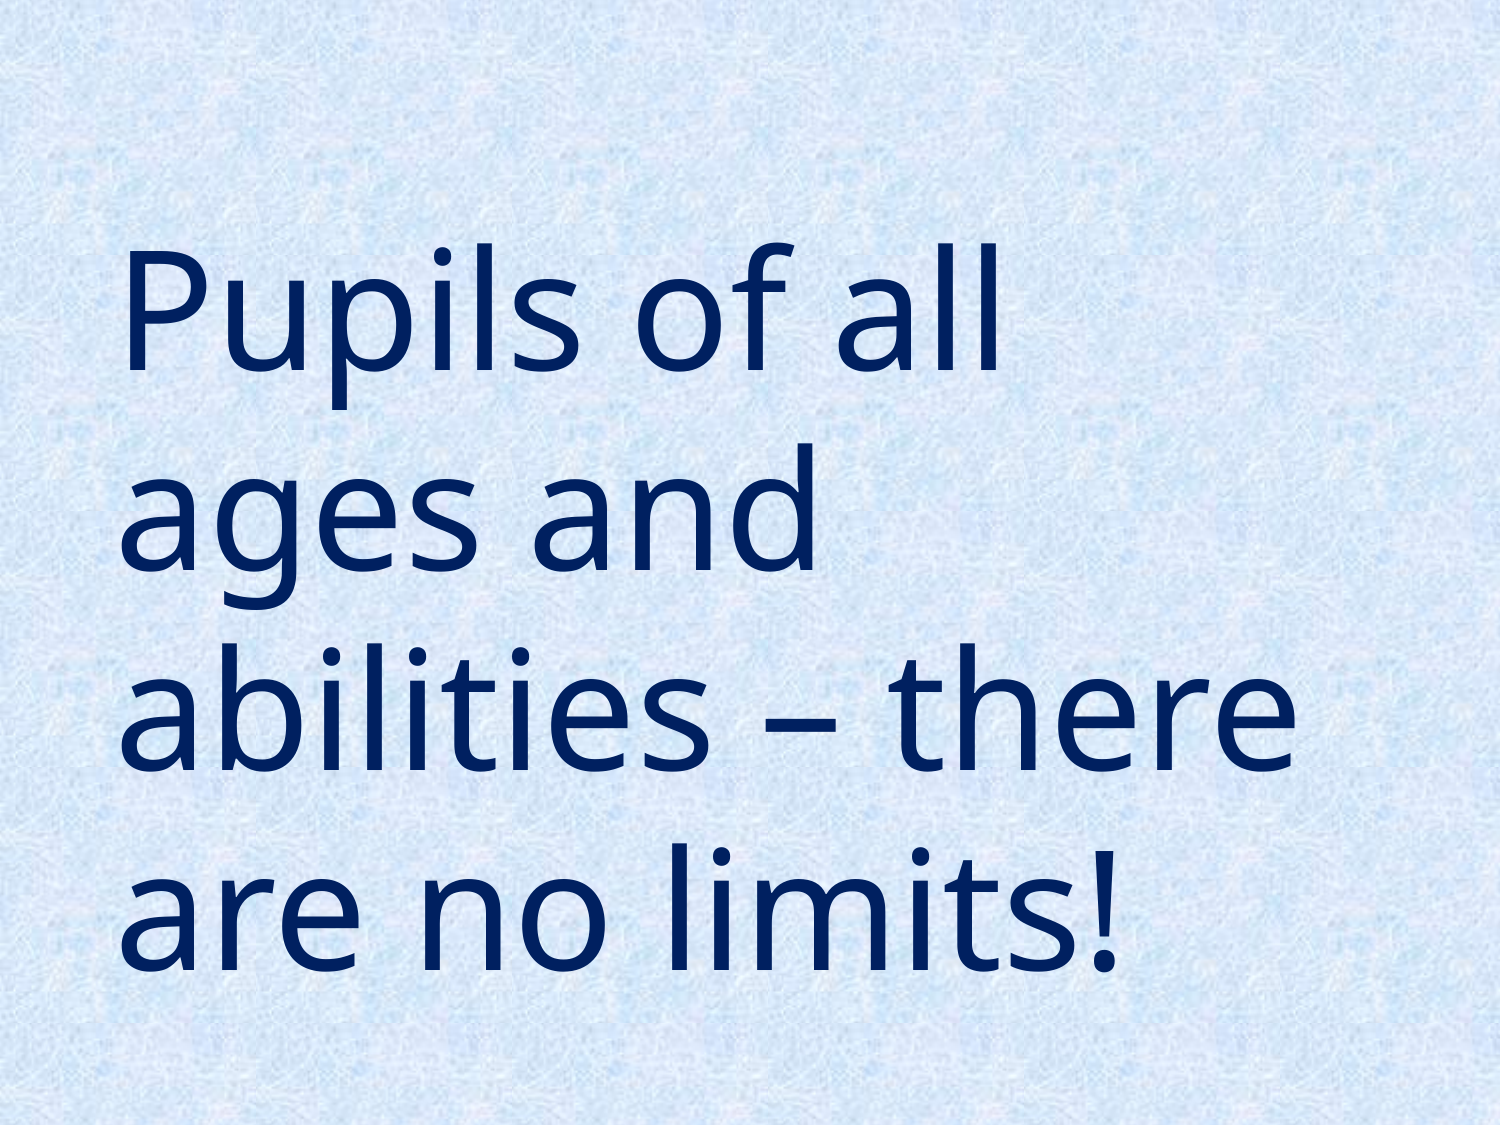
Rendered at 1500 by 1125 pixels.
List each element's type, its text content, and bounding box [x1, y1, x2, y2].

picture [0, 0, 1500, 1125]
text_box Pupils of all ages and abilities – there are no limits! [100, 196, 1365, 1101]
